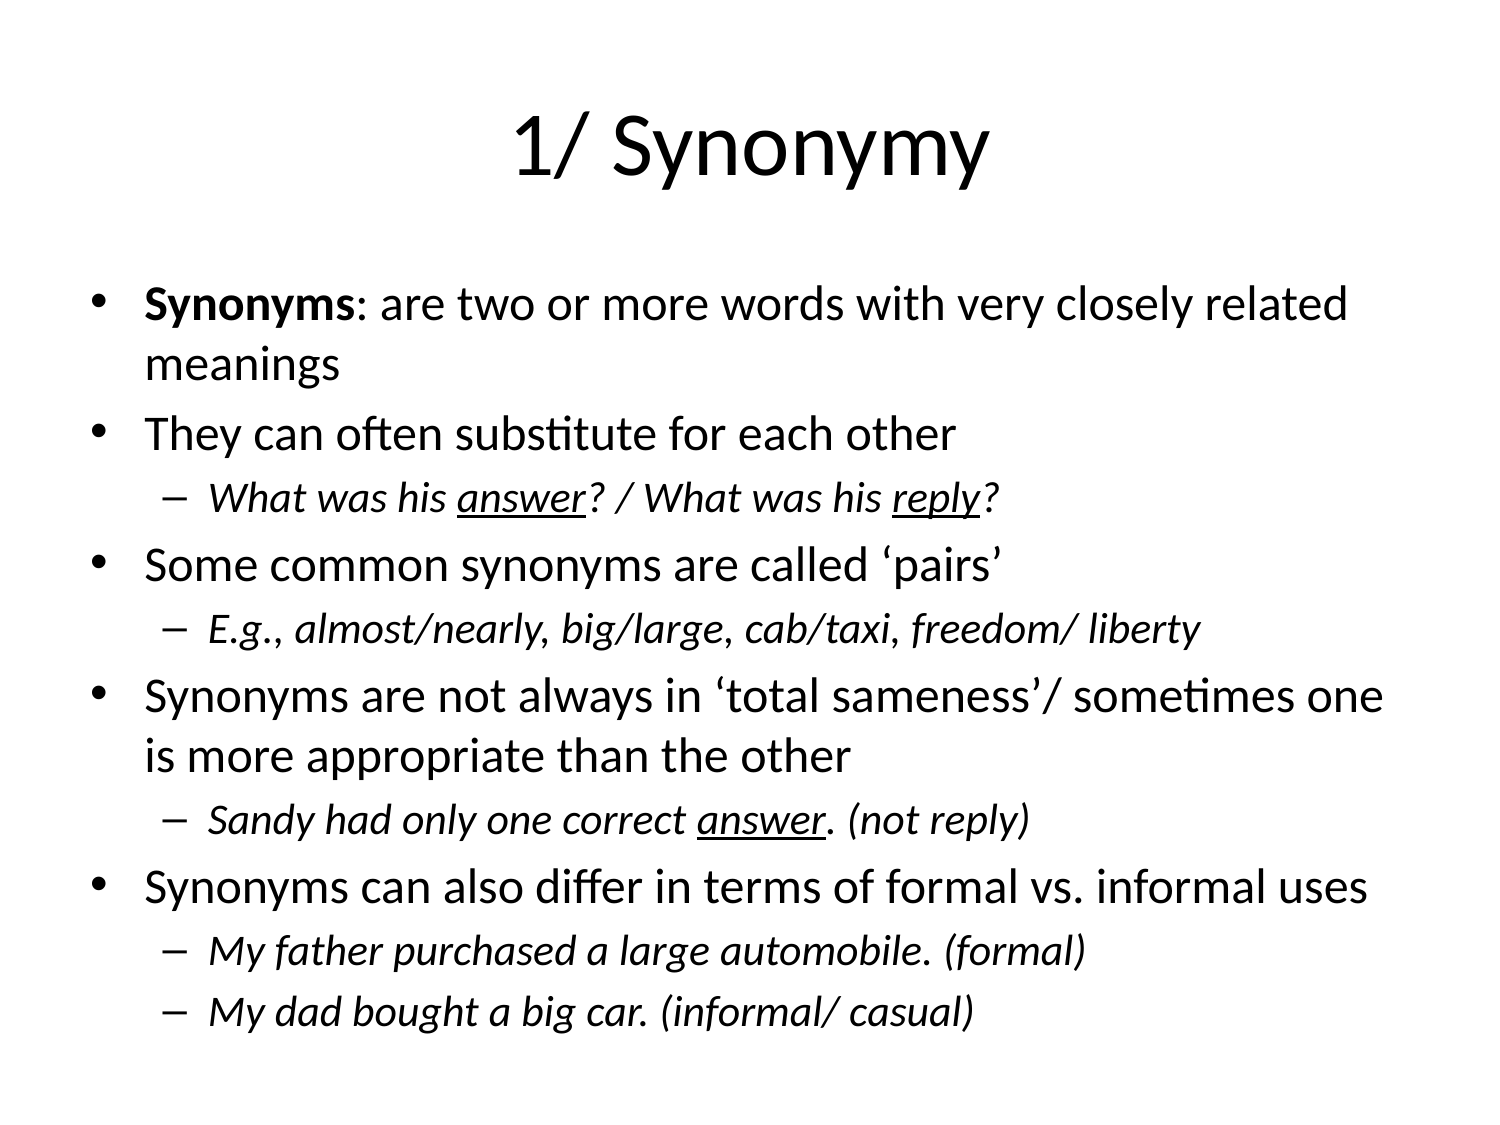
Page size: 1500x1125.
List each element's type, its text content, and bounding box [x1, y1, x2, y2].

list Synonyms: are two or more words with very closely related meanings They can often substitute for each other What was his answer? / What was his reply? Some common synonyms are called ‘pairs’ E.g., almost/nearly, big/large, cab/taxi, freedom/ liberty Synonyms are not always in ‘total sameness’/ sometimes one is more appropriate than the other Sandy had only one correct answer. (not reply) Synonyms can also differ in terms of formal vs. informal uses My father purchased a large automobile. (formal) My dad bought a big car. (informal/ casual) [75, 262, 1425, 1050]
title 1/ Synonymy [75, 45, 1425, 233]
